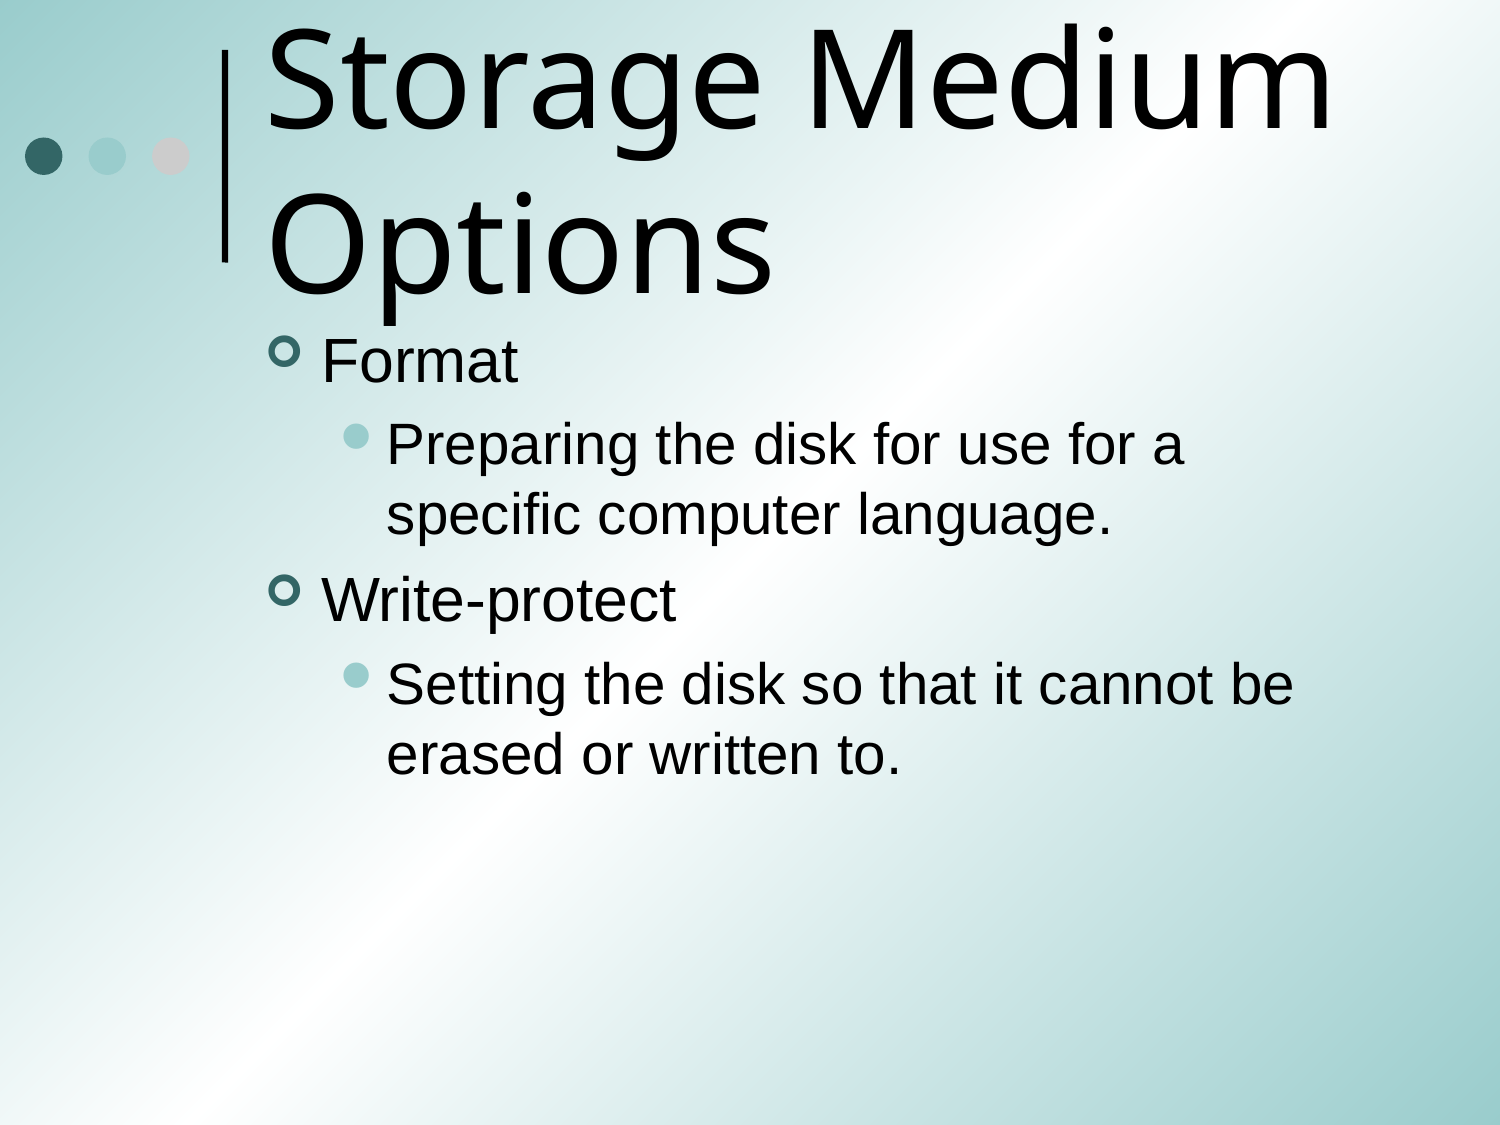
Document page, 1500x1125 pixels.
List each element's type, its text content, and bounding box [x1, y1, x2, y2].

title Storage Medium Options [249, 30, 1401, 282]
list Format Preparing the disk for use for a specific computer language. Write-protect Setting the disk so that it cannot be erased or written to. [249, 312, 1401, 988]
